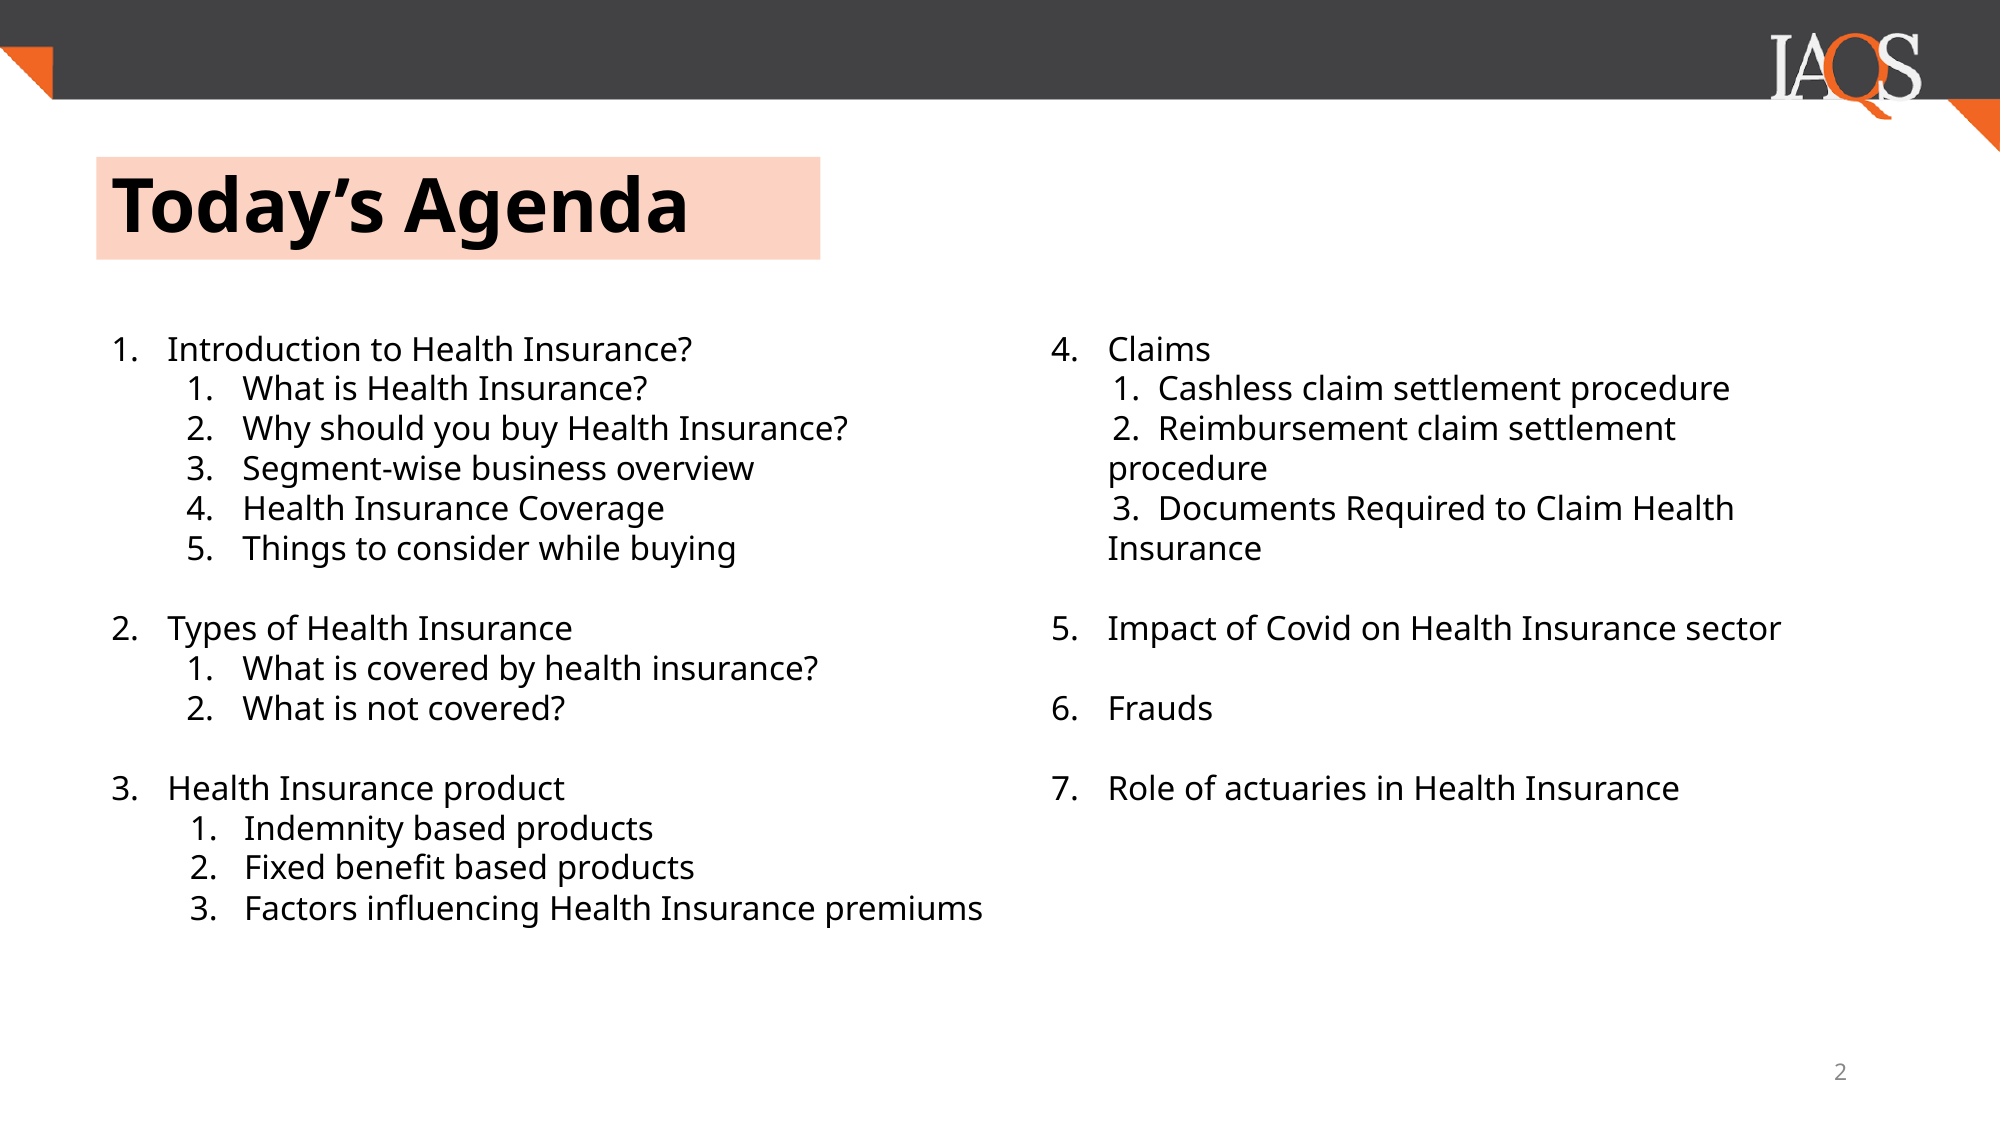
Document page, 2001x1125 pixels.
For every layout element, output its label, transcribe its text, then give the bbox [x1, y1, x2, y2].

text_box Introduction to Health Insurance? What is Health Insurance? Why should you buy Health Insurance? Segment-wise business overview Health Insurance Coverage Things to consider while buying Types of Health Insurance What is covered by health insurance? What is not covered? Health Insurance product 1. Indemnity based products 2. Fixed benefit based products 3. Factors influencing Health Insurance premiums [96, 320, 1037, 979]
picture [0, 0, 2000, 152]
text_box Claims 1. Cashless claim settlement procedure 2. Reimbursement claim settlement procedure 3. Documents Required to Claim Health Insurance Impact of Covid on Health Insurance sector Frauds Role of actuaries in Health Insurance [1036, 320, 1863, 950]
slide_number ‹#› [1412, 1042, 1863, 1103]
title Today’s Agenda [96, 156, 821, 260]
